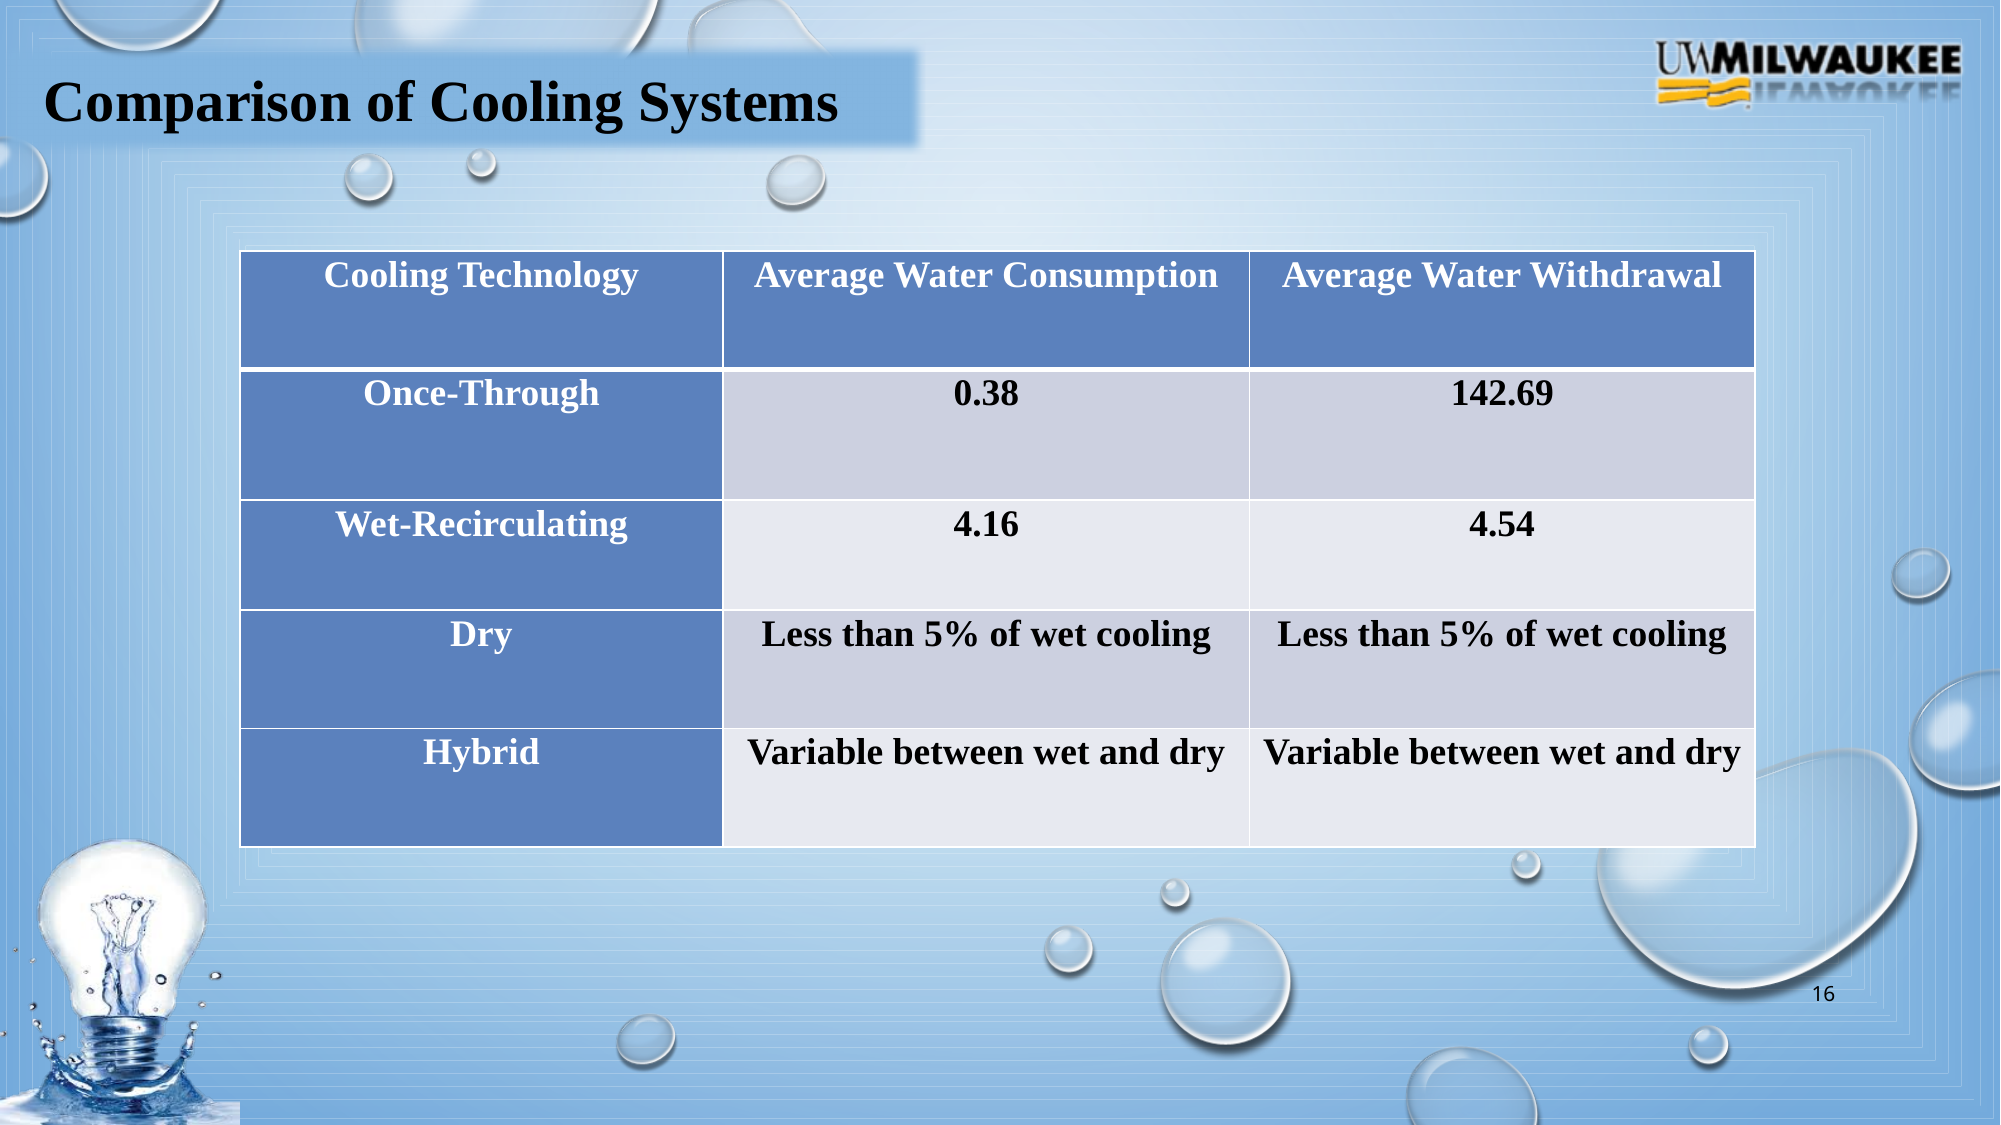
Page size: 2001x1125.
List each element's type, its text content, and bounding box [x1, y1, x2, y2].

table_cell Once-Through [241, 372, 722, 499]
table_cell 4.16 [724, 501, 1249, 609]
table_cell Less than 5% of wet cooling [1250, 611, 1754, 728]
table_cell Hybrid [241, 729, 722, 846]
table_cell 4.54 [1250, 501, 1754, 609]
table_header Cooling Technology [241, 252, 722, 367]
table_cell Wet-Recirculating [241, 501, 722, 609]
picture [0, 0, 2000, 1125]
text_box Comparison of Cooling Systems [17, 58, 909, 138]
table_cell Variable between wet and dry [724, 729, 1249, 846]
table_cell Less than 5% of wet cooling [724, 611, 1249, 728]
table_cell 0.38 [724, 372, 1249, 499]
slide_number 16 [1724, 965, 1851, 1025]
table_header Average Water Consumption [724, 252, 1249, 367]
table_header Average Water Withdrawal [1250, 252, 1754, 367]
table_cell Dry [241, 611, 722, 728]
table_cell Variable between wet and dry [1250, 729, 1754, 846]
table_cell 142.69 [1250, 372, 1754, 499]
